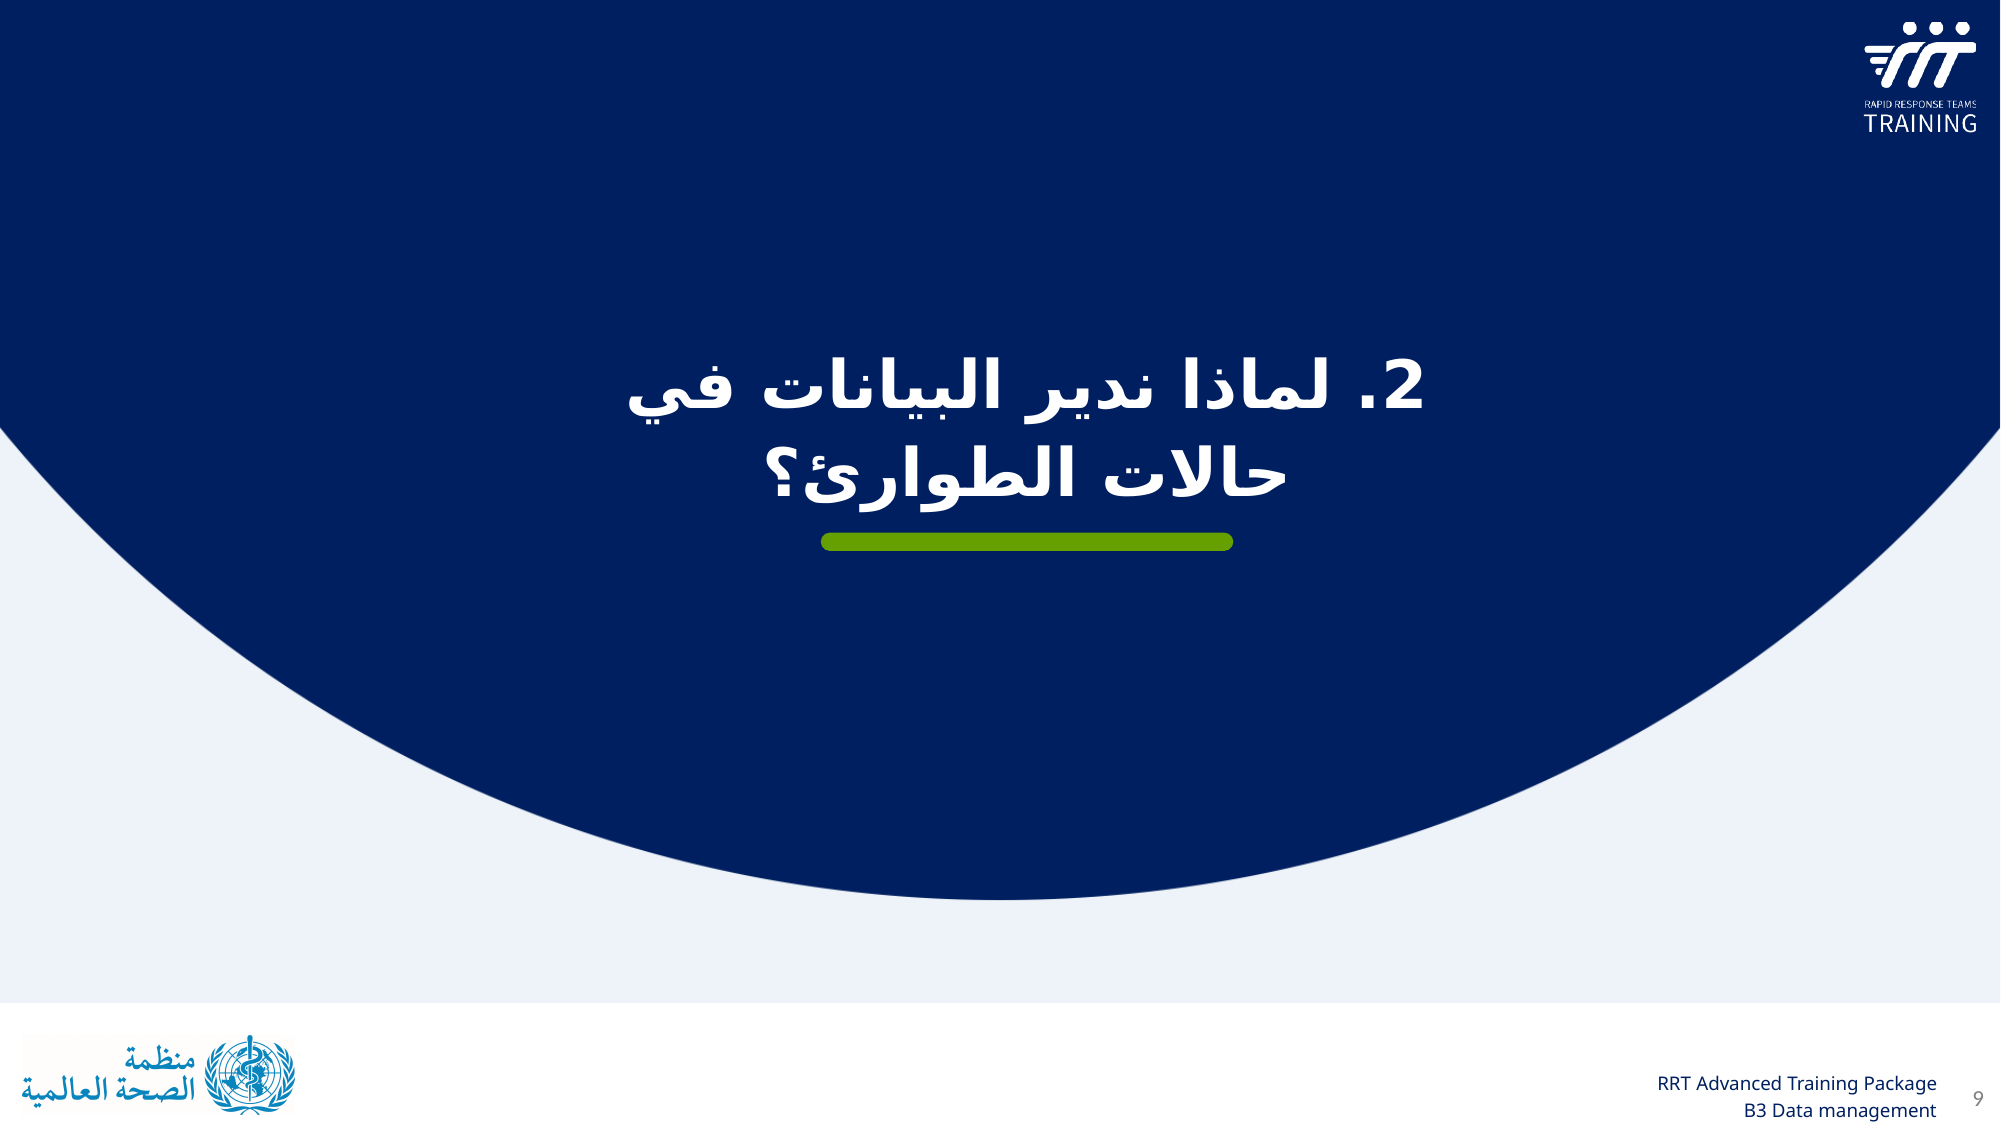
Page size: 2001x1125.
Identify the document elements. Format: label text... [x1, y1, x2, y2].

list 2. لماذا ندير البيانات في حالات الطوارئ؟ [591, 267, 1463, 576]
picture [22, 1035, 295, 1115]
picture [252, 1050, 258, 1059]
picture [0, 0, 2001, 1003]
